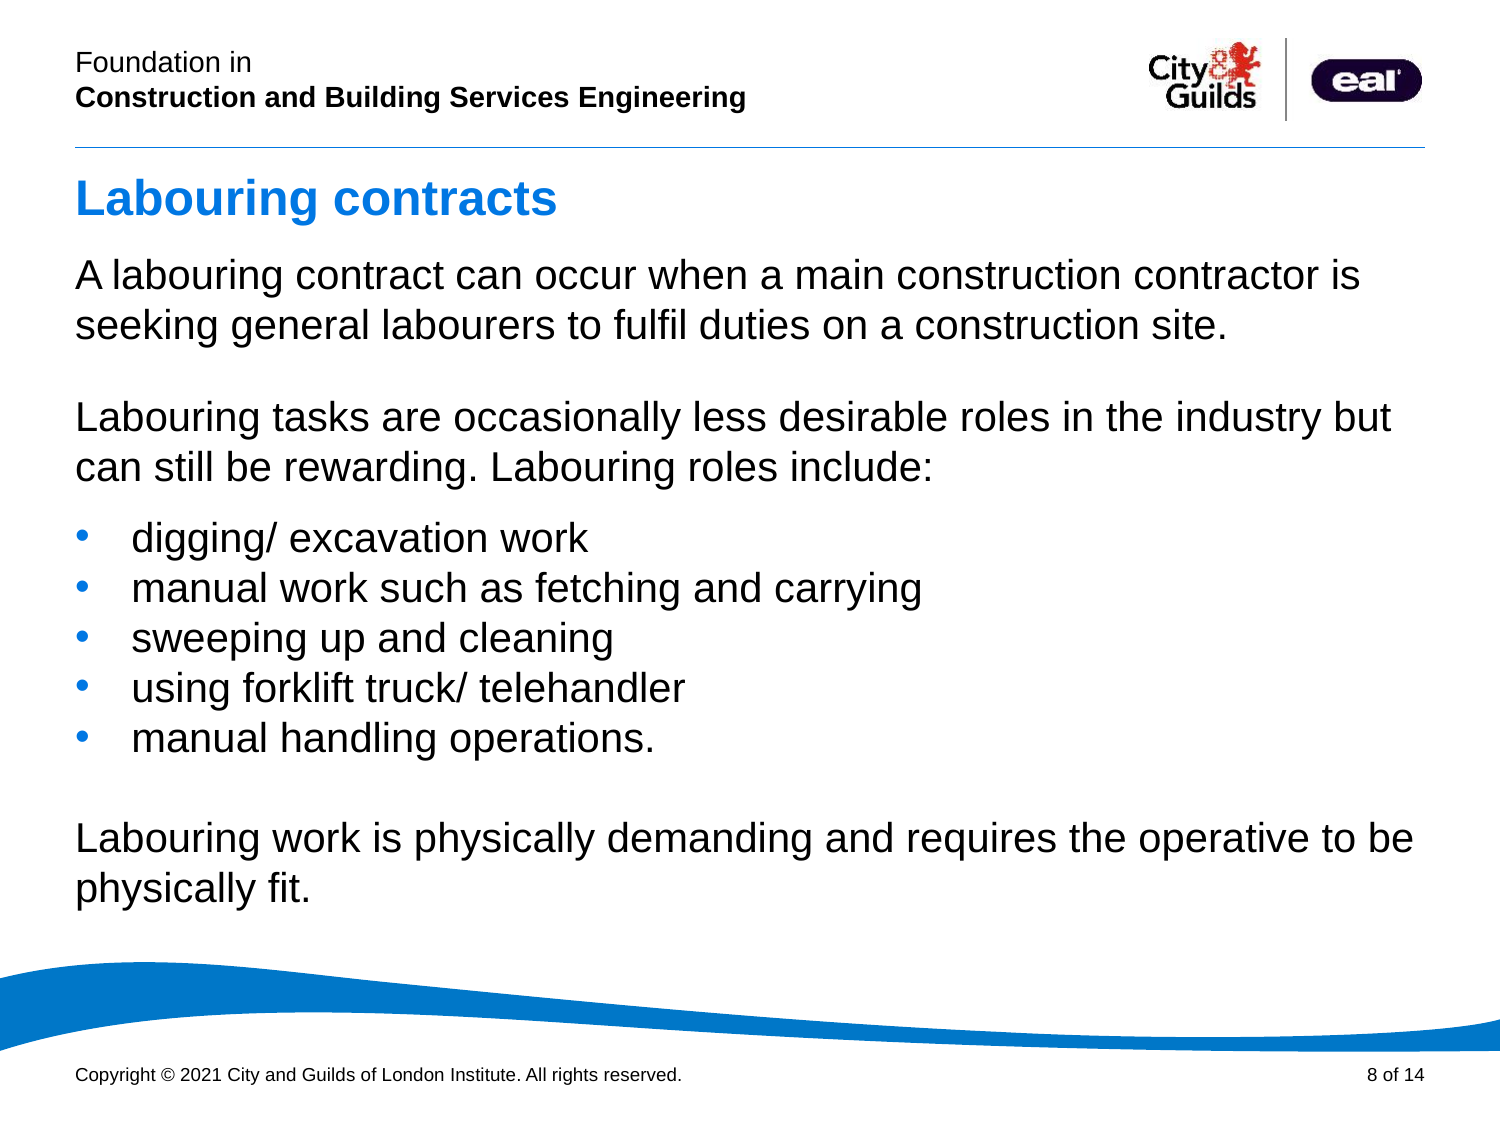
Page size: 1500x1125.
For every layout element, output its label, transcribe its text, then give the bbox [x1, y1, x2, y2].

list A labouring contract can occur when a main construction contractor is seeking general labourers to fulfil duties on a construction site. Labouring tasks are occasionally less desirable roles in the industry but can still be rewarding. Labouring roles include: digging/ excavation work manual work such as fetching and carrying sweeping up and cleaning using forklift truck/ telehandler manual handling operations. Labouring work is physically demanding and requires the operative to be physically fit. [74, 247, 1471, 946]
picture [1149, 38, 1422, 121]
title Labouring contracts [74, 165, 1426, 229]
